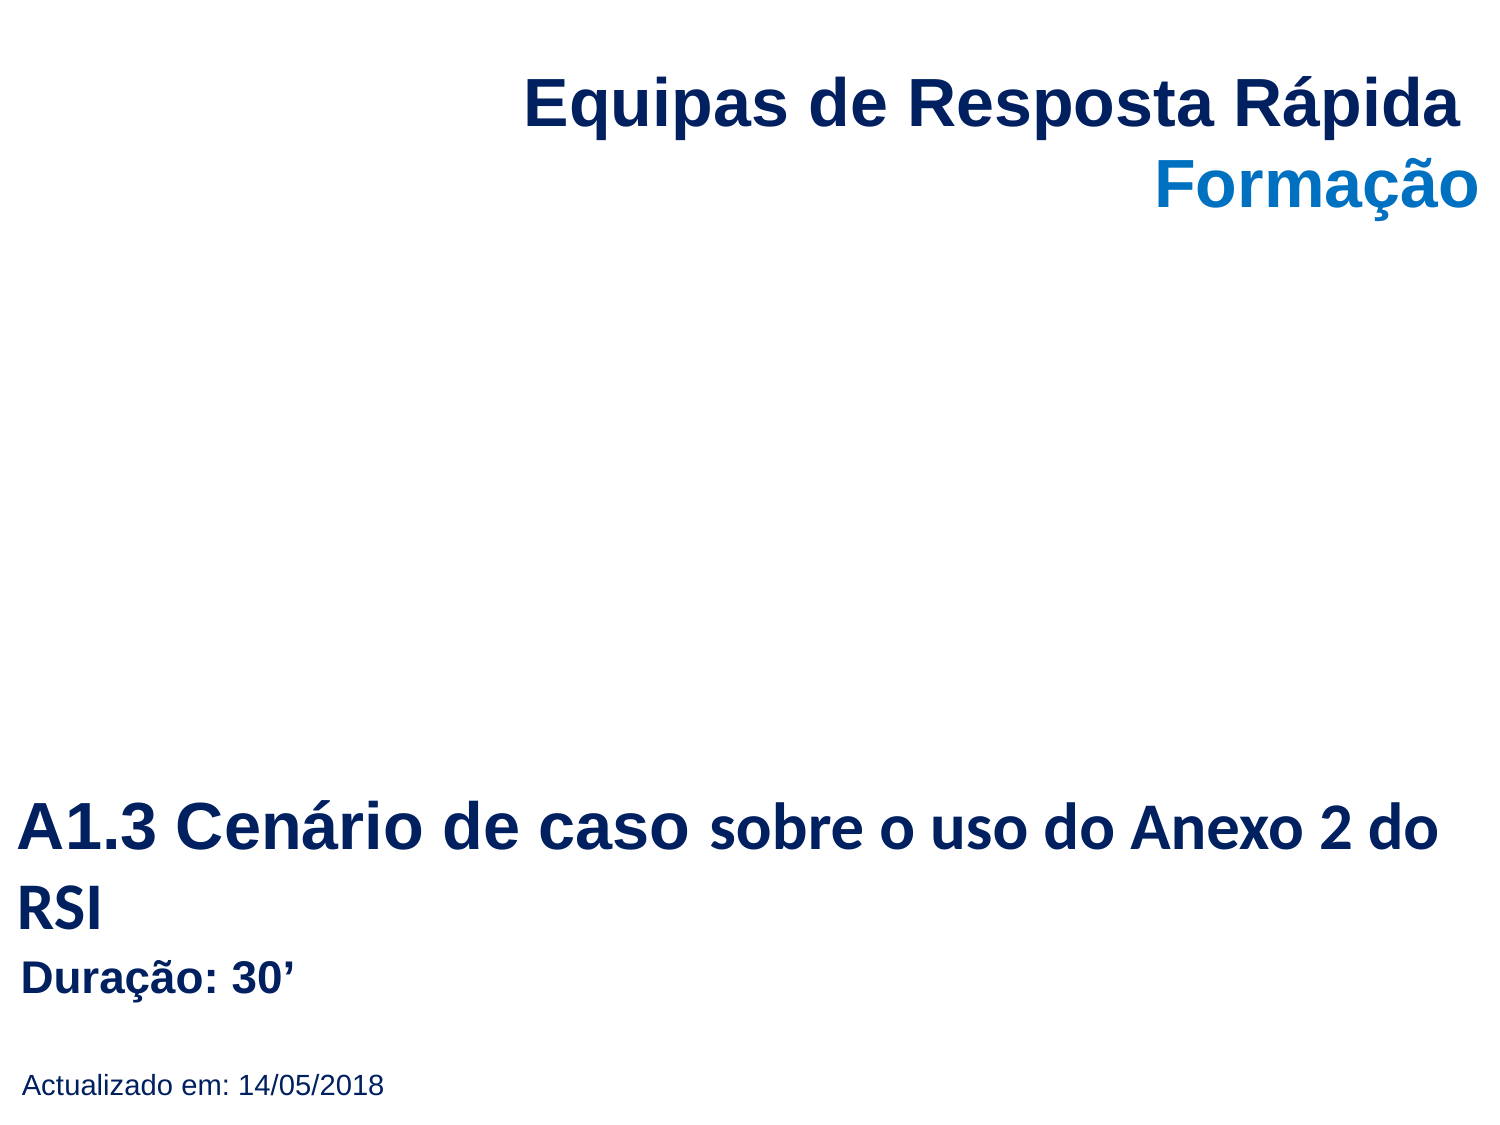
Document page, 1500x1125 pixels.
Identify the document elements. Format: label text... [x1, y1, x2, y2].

subtitle A1.3 Cenário de caso sobre o uso do Anexo 2 do RSI [1, 775, 1500, 929]
text_box Actualizado em: 14/05/2018 [7, 1058, 400, 1109]
text_box Duração: 30’ [5, 940, 585, 1011]
title Equipas de Resposta Rápida Formação [454, 19, 1496, 261]
